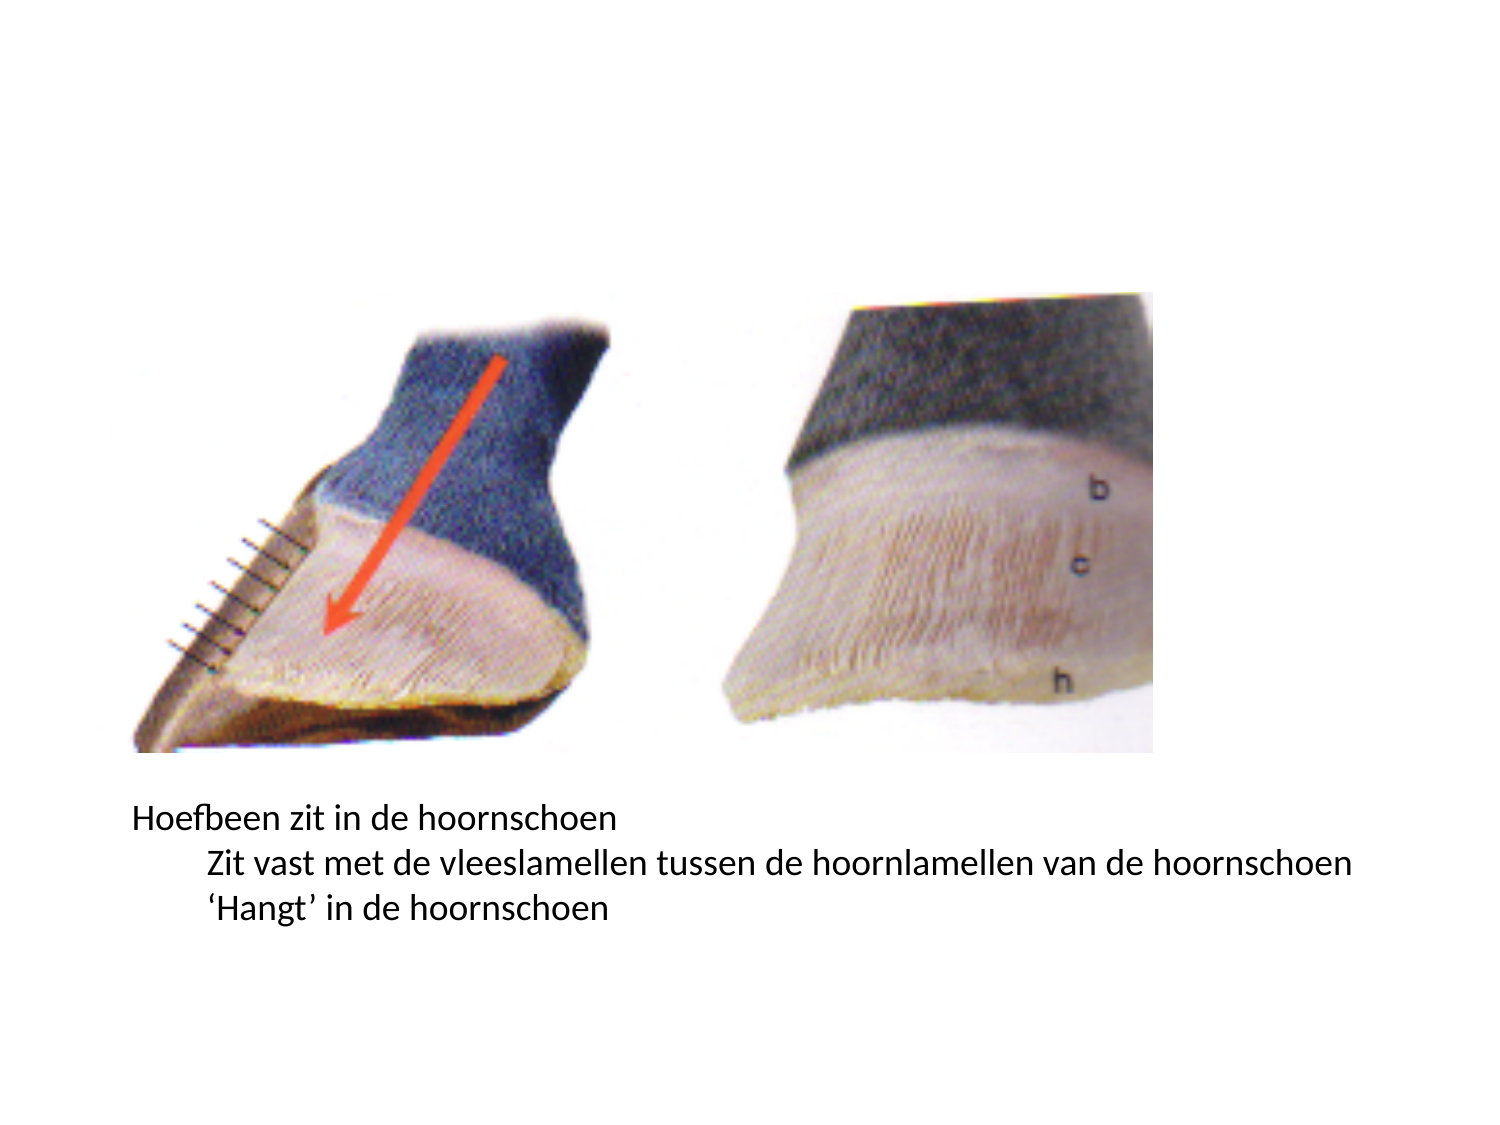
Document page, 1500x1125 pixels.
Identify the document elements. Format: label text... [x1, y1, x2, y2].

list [93, 292, 1153, 753]
text_box Hoefbeen zit in de hoornschoen Zit vast met de vleeslamellen tussen de hoornlamellen van de hoornschoen ‘Hangt’ in de hoornschoen [117, 785, 1372, 935]
